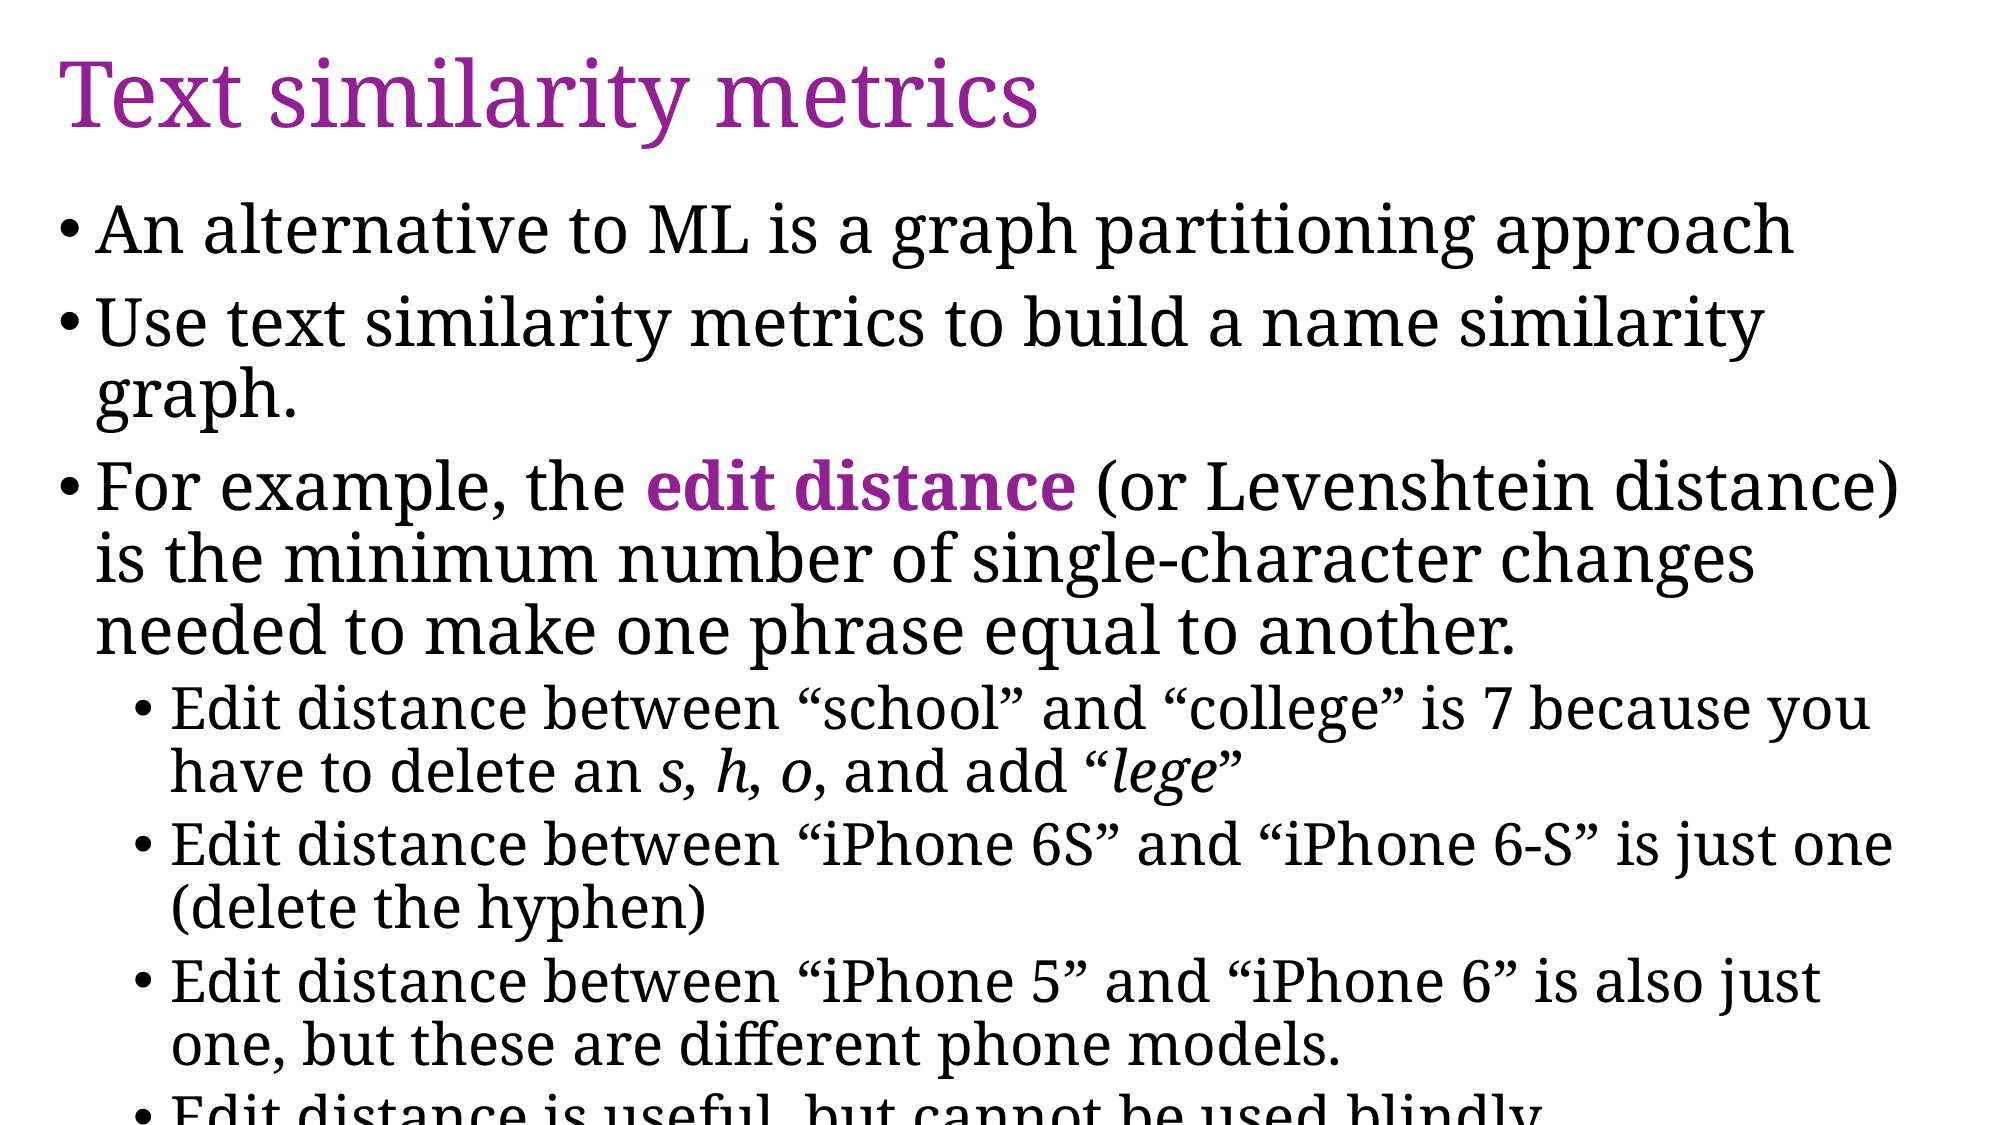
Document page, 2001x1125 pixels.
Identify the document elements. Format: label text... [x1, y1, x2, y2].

list An alternative to ML is a graph partitioning approach Use text similarity metrics to build a name similarity graph. For example, the edit distance (or Levenshtein distance) is the minimum number of single-character changes needed to make one phrase equal to another. Edit distance between “school” and “college” is 7 because you have to delete an s, h, o, and add “lege” Edit distance between “iPhone 6S” and “iPhone 6-S” is just one (delete the hyphen) Edit distance between “iPhone 5” and “iPhone 6” is also just one, but these are different phone models. Edit distance is useful, but cannot be used blindly. [43, 188, 1953, 1106]
title Text similarity metrics [43, 25, 1953, 171]
